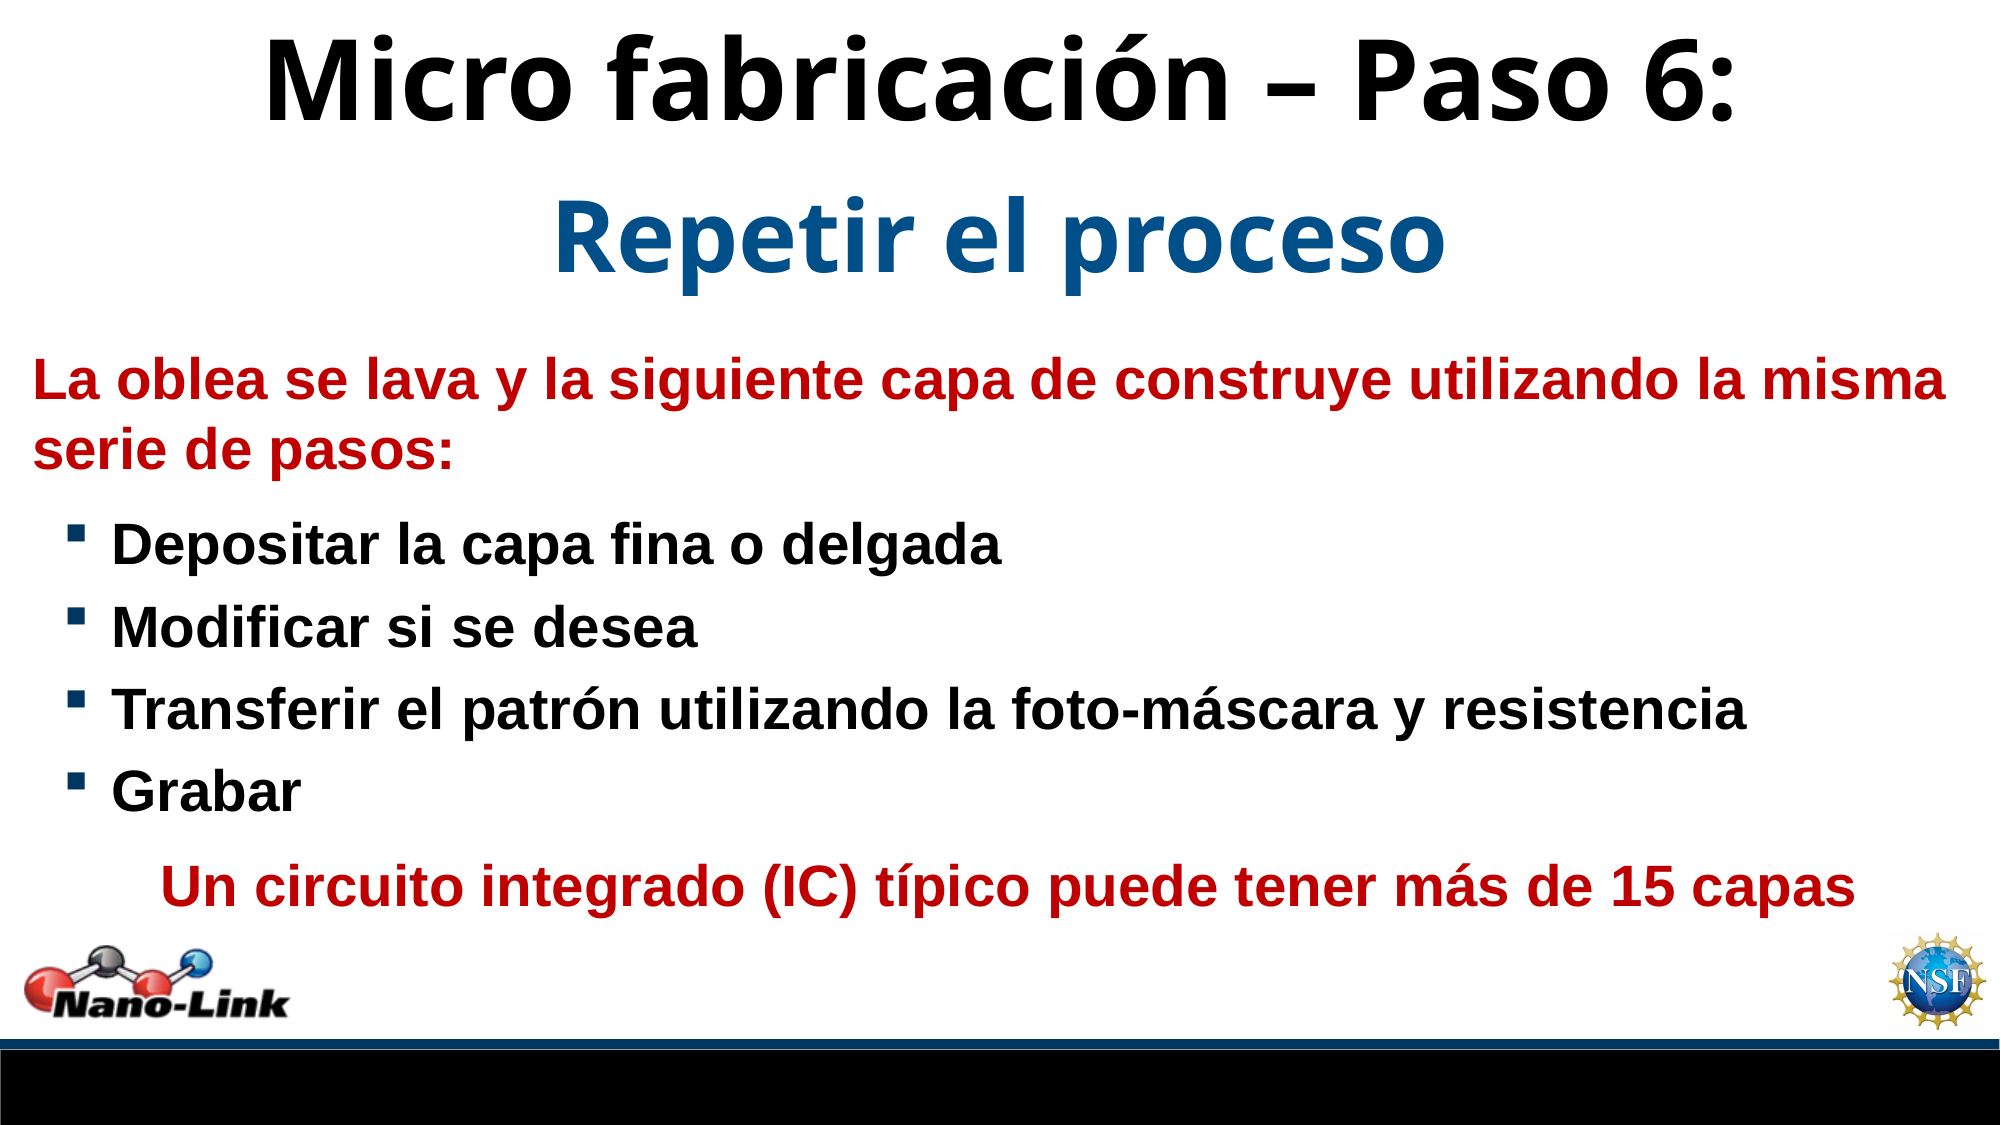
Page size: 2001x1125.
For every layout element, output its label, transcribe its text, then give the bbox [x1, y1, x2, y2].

text_box La oblea se lava y la siguiente capa de construye utilizando la misma serie de pasos: Depositar la capa fina o delgada Modificar si se desea Transferir el patrón utilizando la foto-máscara y resistencia Grabar Un circuito integrado (IC) típico puede tener más de 15 capas [17, 333, 1988, 963]
text_box Micro fabricación – Paso 6: Repetir el proceso [0, 24, 2000, 275]
picture [16, 935, 305, 1032]
picture [1886, 931, 1988, 1032]
